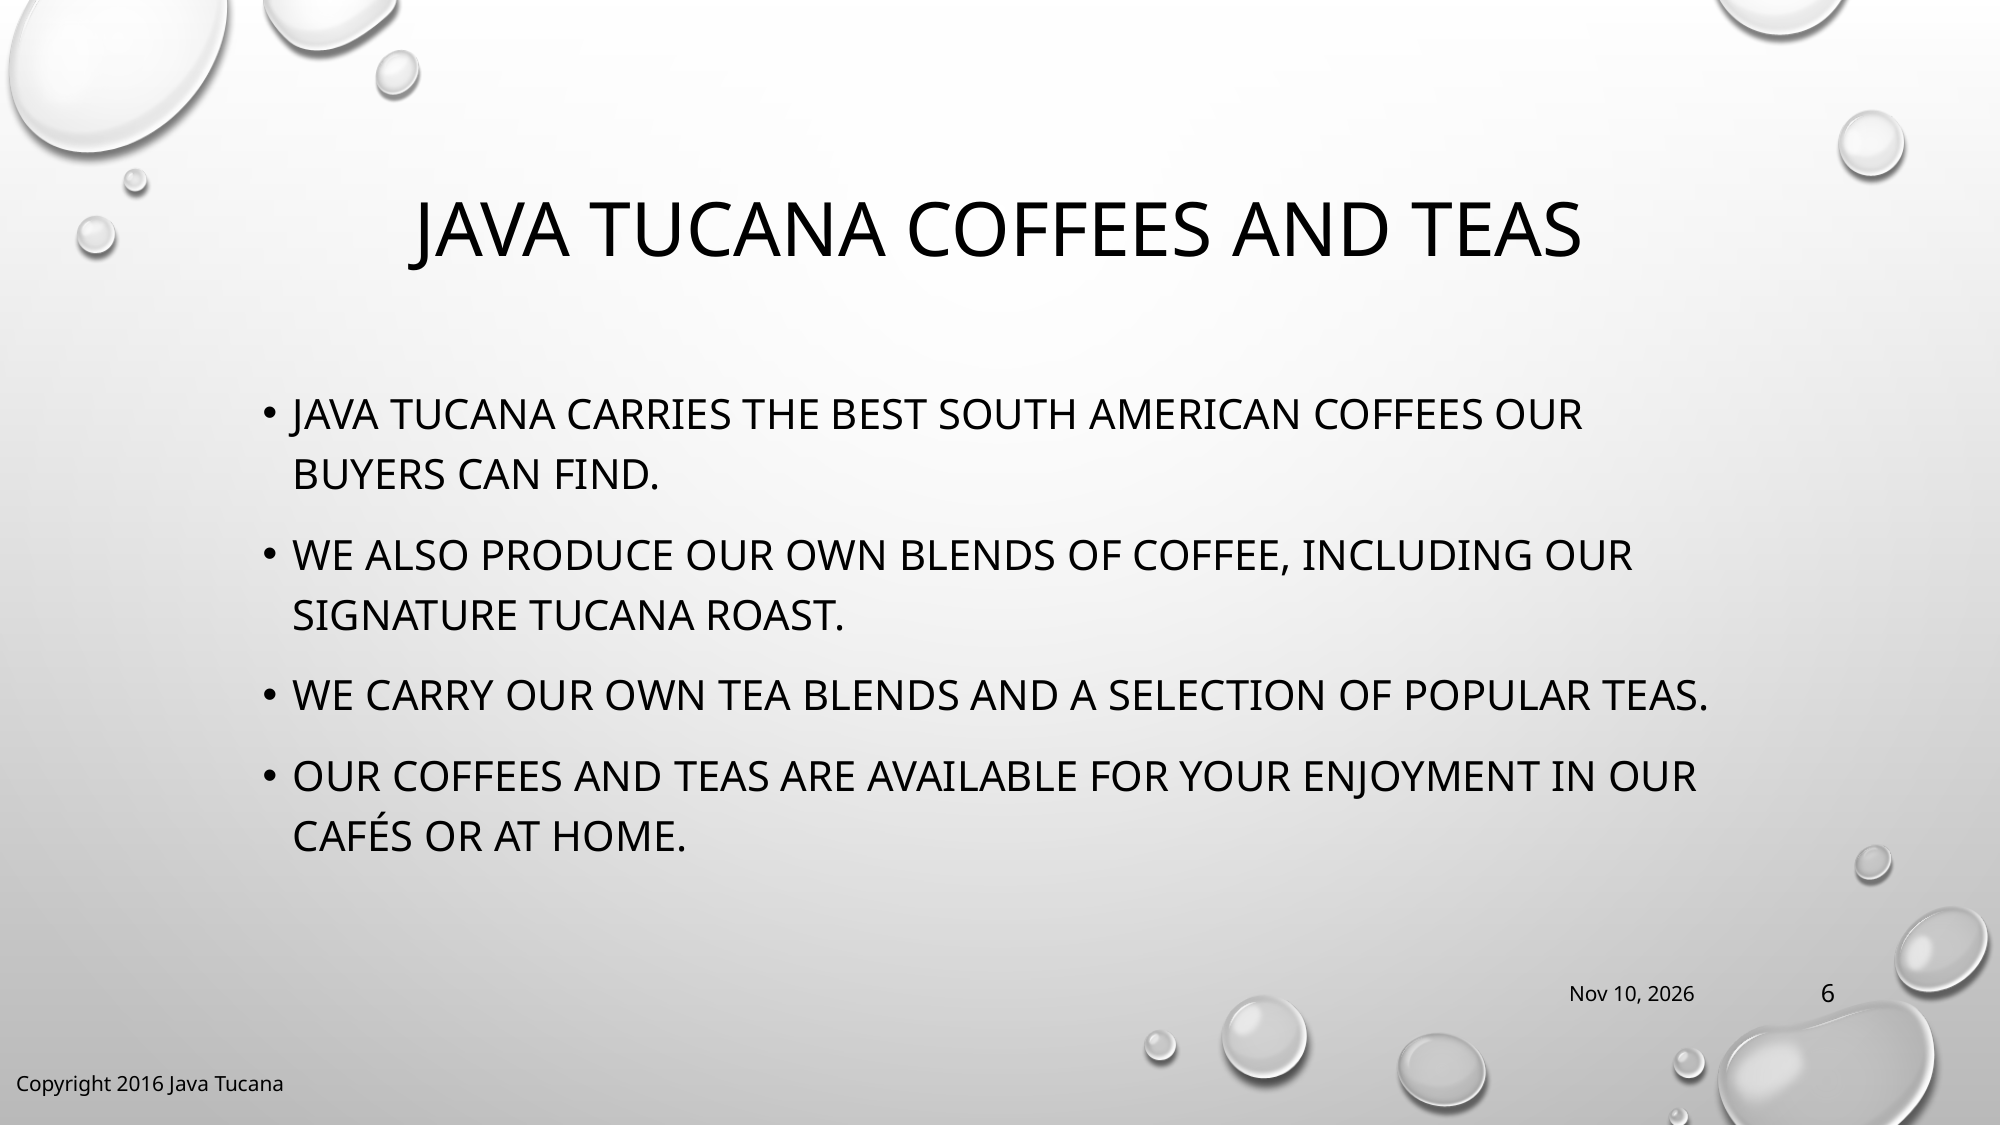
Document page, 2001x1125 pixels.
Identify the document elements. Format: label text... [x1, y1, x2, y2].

footer Copyright 2016 Java Tucana [1, 1055, 1096, 1116]
slide_number 6 [1724, 965, 1851, 1025]
slide_number 9-Feb-16 [1259, 965, 1710, 1025]
picture [0, 0, 2000, 1125]
title Java Tucana Coffees and Teas [149, 101, 1851, 364]
list Java Tucana carries the best South American coffees our buyers can find. We also produce our own blends of coffee, including our signature Tucana Roast. We carry our own tea blends and a selection of popular teas. Our coffees and teas are available for your enjoyment in our cafés or at home. [247, 370, 1763, 1030]
